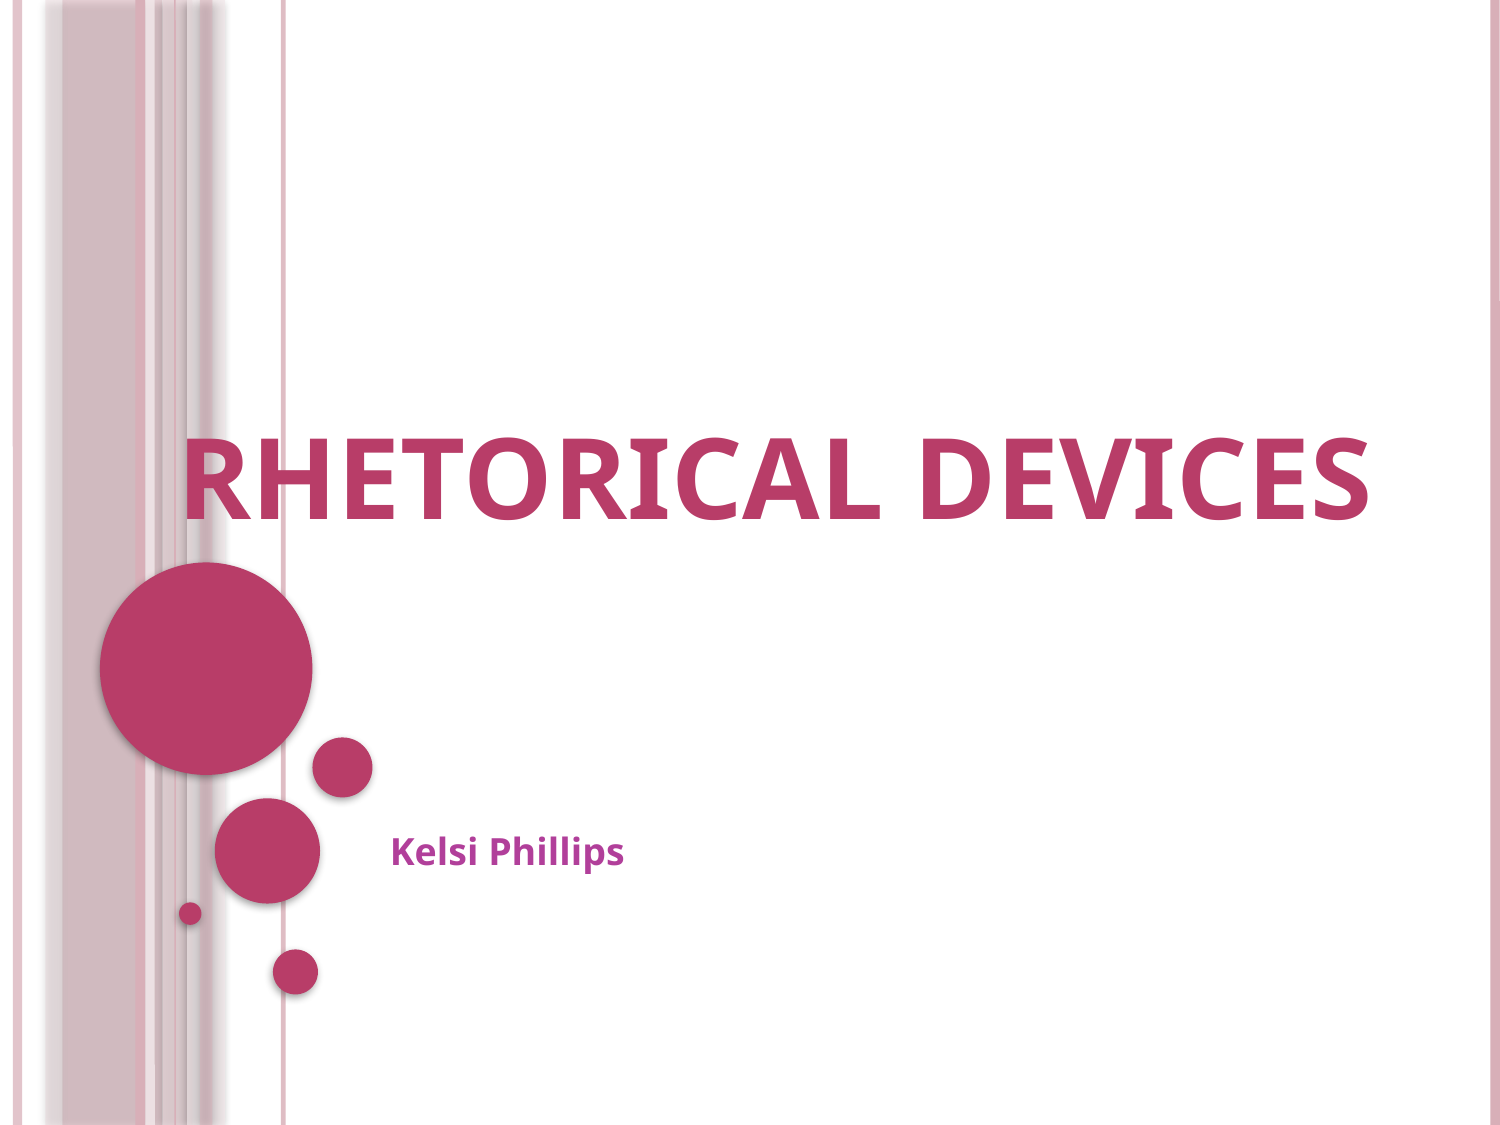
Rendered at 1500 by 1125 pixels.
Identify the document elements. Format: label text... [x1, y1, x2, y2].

text_box RHETorical Devices [162, 399, 1389, 550]
subtitle Kelsi Phillips [375, 820, 1388, 1046]
